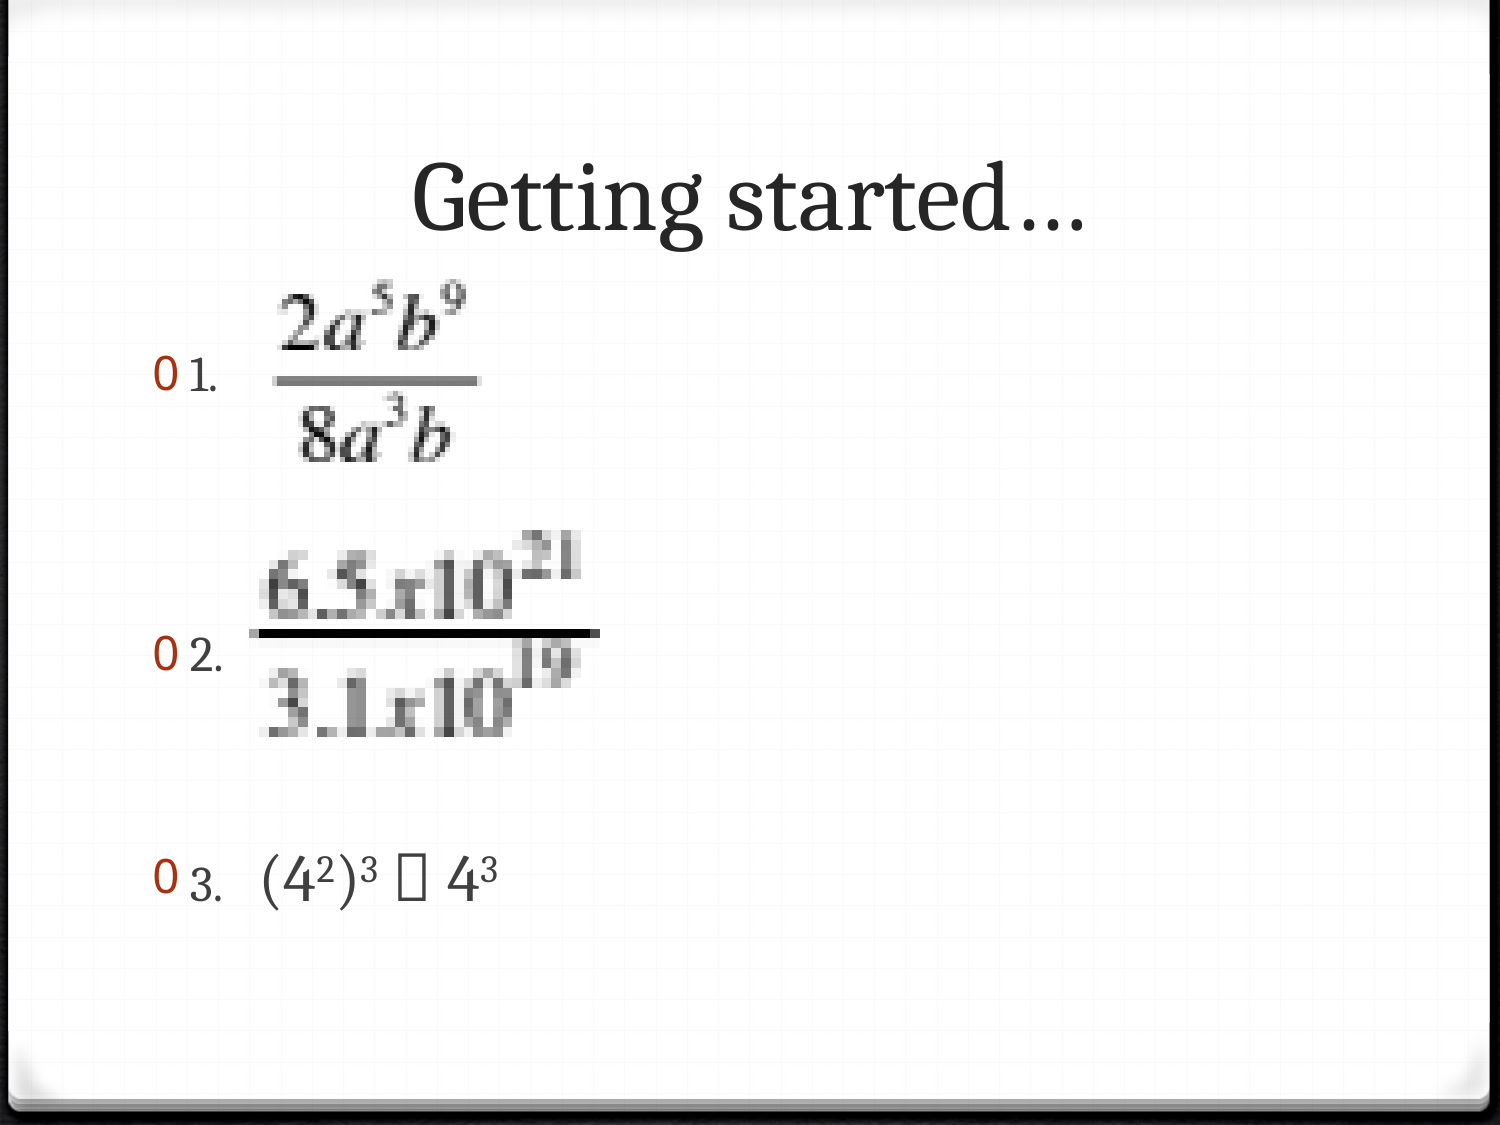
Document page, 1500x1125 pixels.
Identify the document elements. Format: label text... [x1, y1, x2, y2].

picture [0, 0, 1500, 1125]
title Getting started… [90, 71, 1410, 309]
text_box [262, 258, 488, 478]
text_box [230, 501, 612, 748]
list 1. 2. 3. (42)3  43 [137, 334, 1363, 983]
